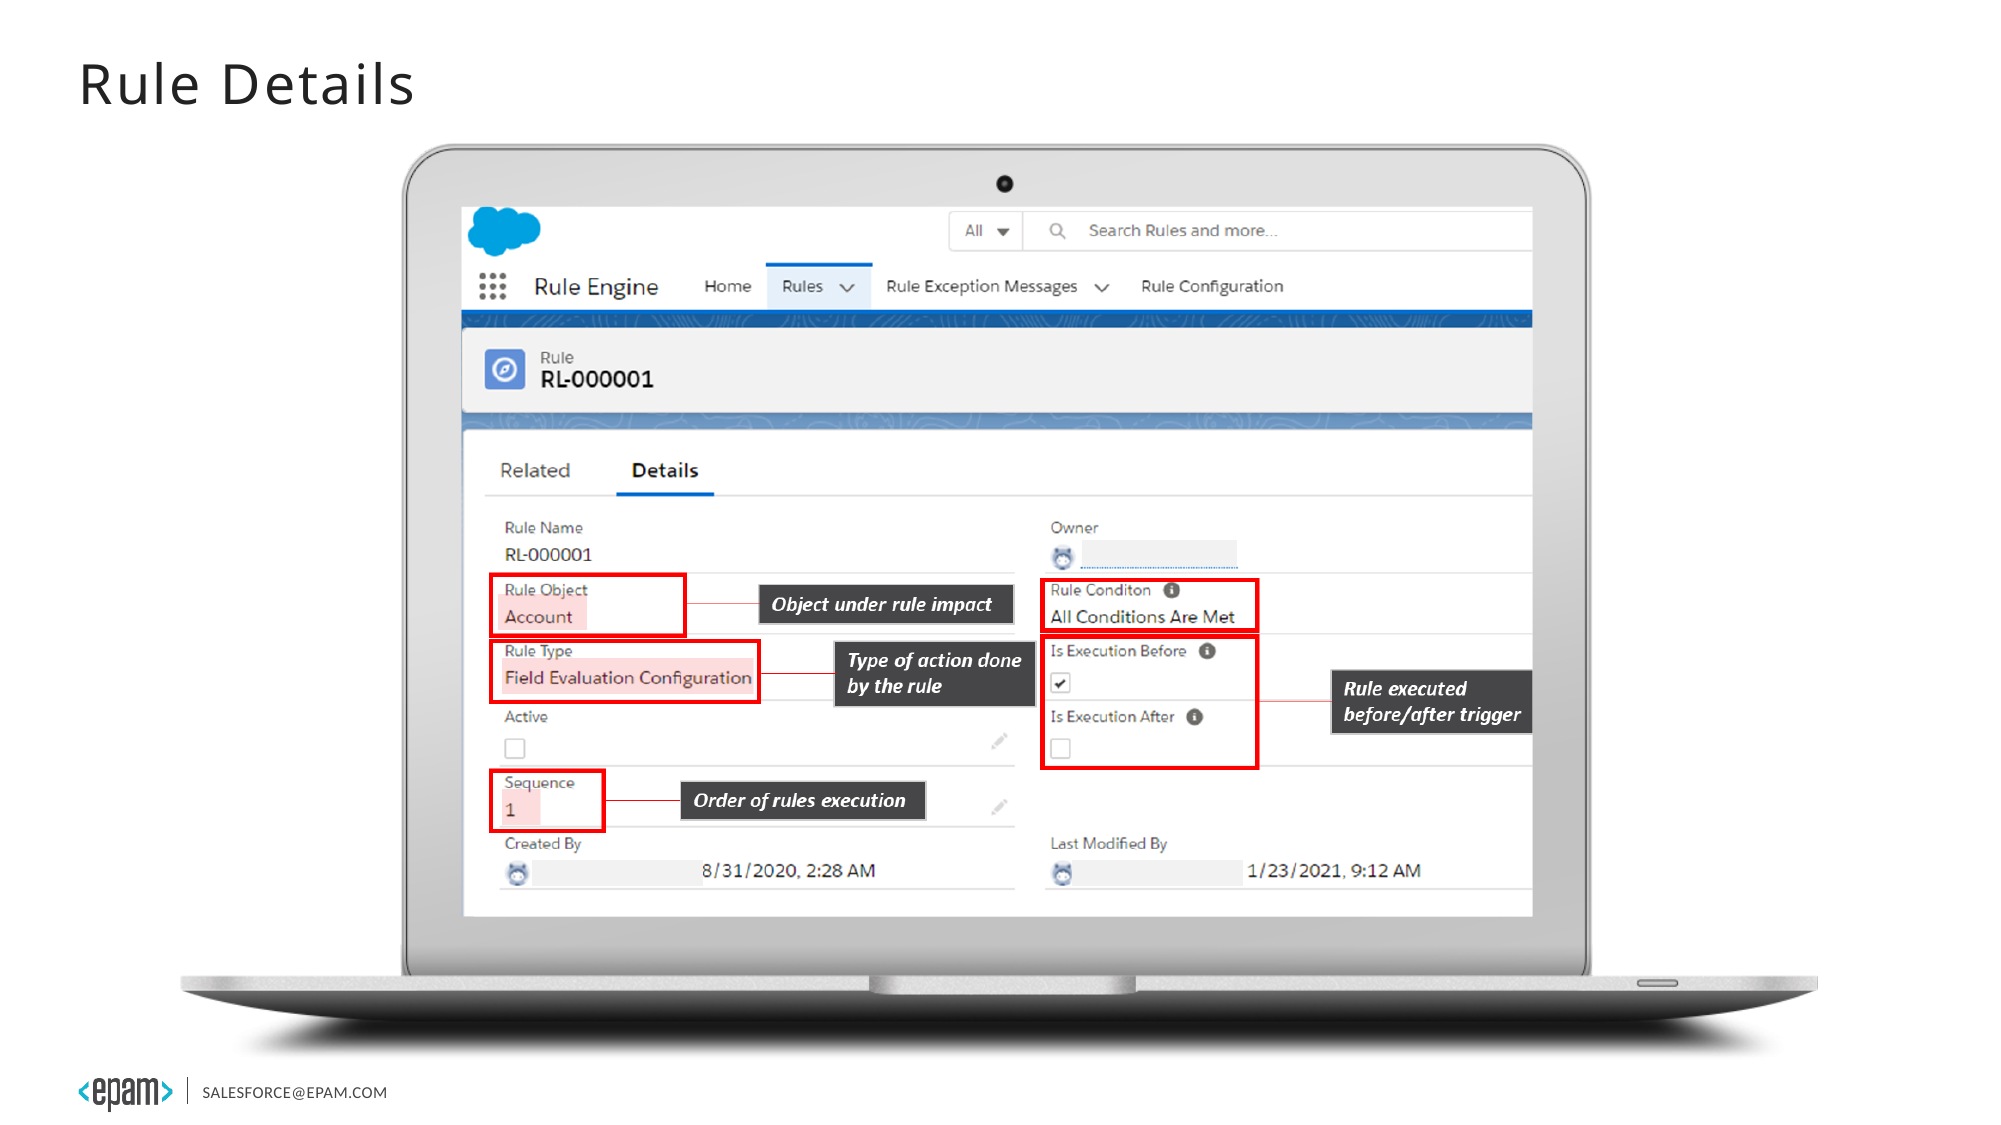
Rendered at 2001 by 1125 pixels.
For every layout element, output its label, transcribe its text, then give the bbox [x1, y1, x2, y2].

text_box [180, 143, 1819, 1061]
picture [67, 1065, 183, 1124]
title Rule Details [78, 49, 1922, 117]
